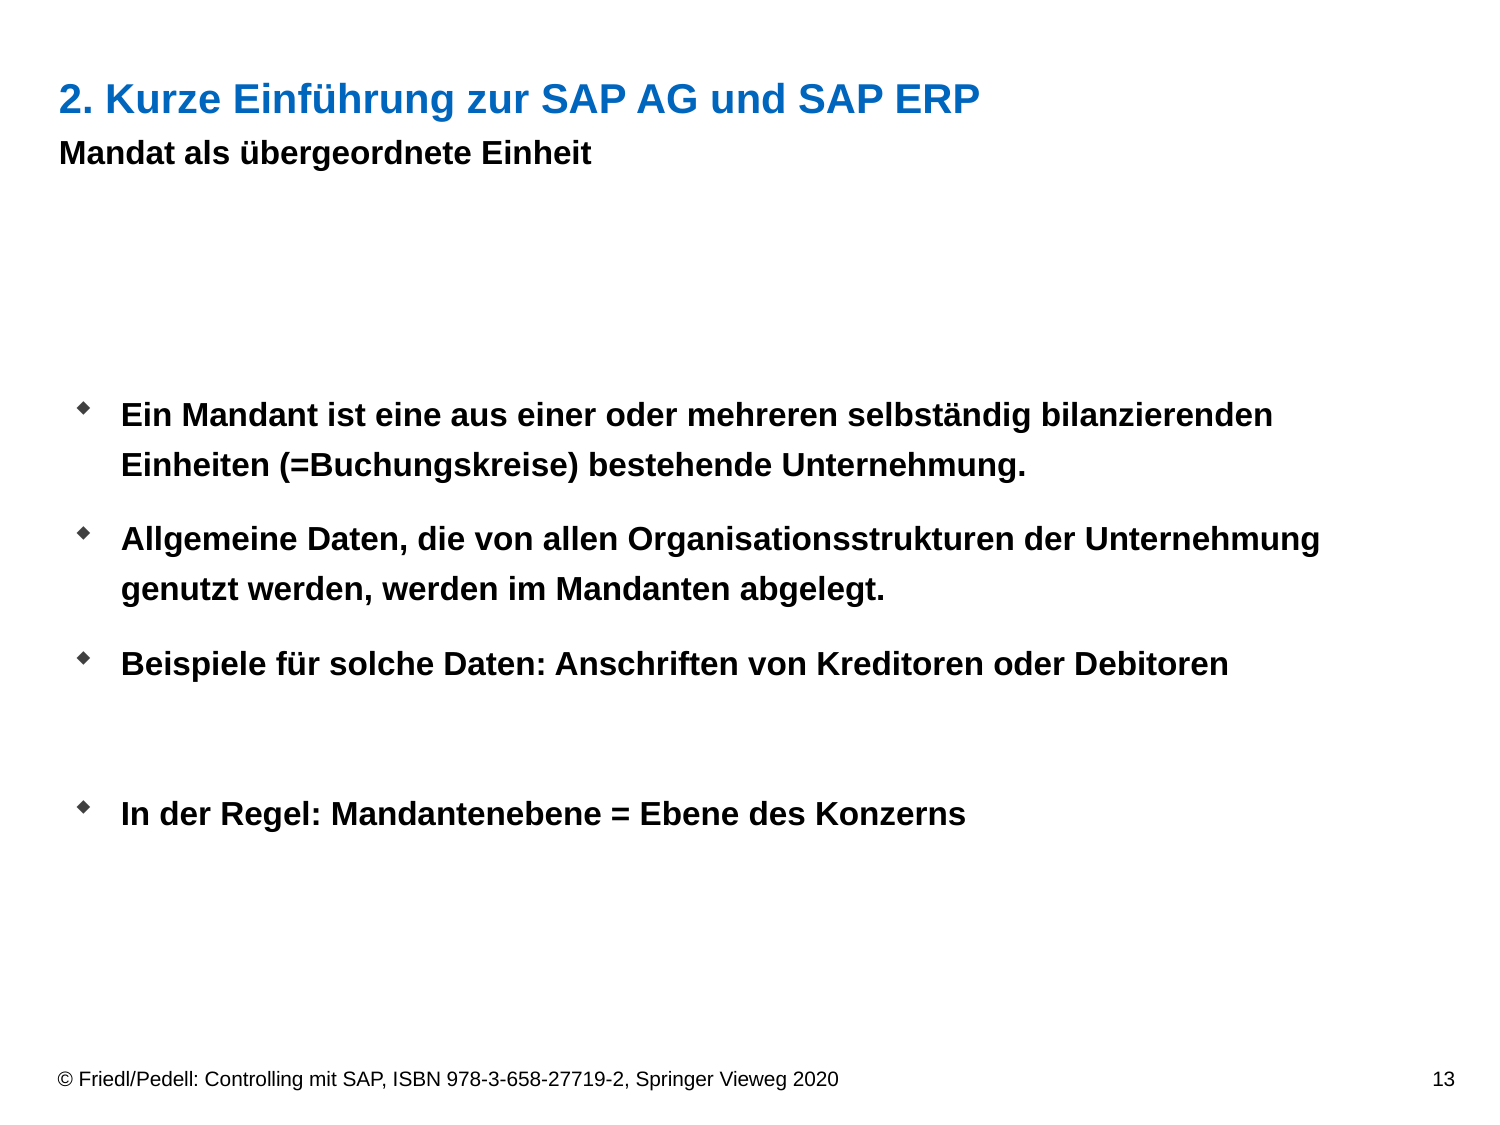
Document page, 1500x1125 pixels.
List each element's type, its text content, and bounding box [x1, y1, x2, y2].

footer © Friedl/Pedell: Controlling mit SAP, ISBN 978-3-658-27719-2, Springer Vieweg 2020 [42, 1058, 1235, 1113]
list Mandat als übergeordnete Einheit [58, 121, 1278, 171]
list Ein Mandant ist eine aus einer oder mehreren selbständig bilanzierenden Einheiten (=Buchungskreise) bestehende Unternehmung. Allgemeine Daten, die von allen Organisationsstrukturen der Unternehmung genutzt werden, werden im Mandanten abgelegt. Beispiele für solche Daten: Anschriften von Kreditoren oder Debitoren In der Regel: Mandantenebene = Ebene des Konzerns [58, 236, 1347, 979]
slide_number 13 [1262, 1058, 1470, 1119]
title 2. Kurze Einführung zur SAP AG und SAP ERP [58, 58, 1278, 119]
